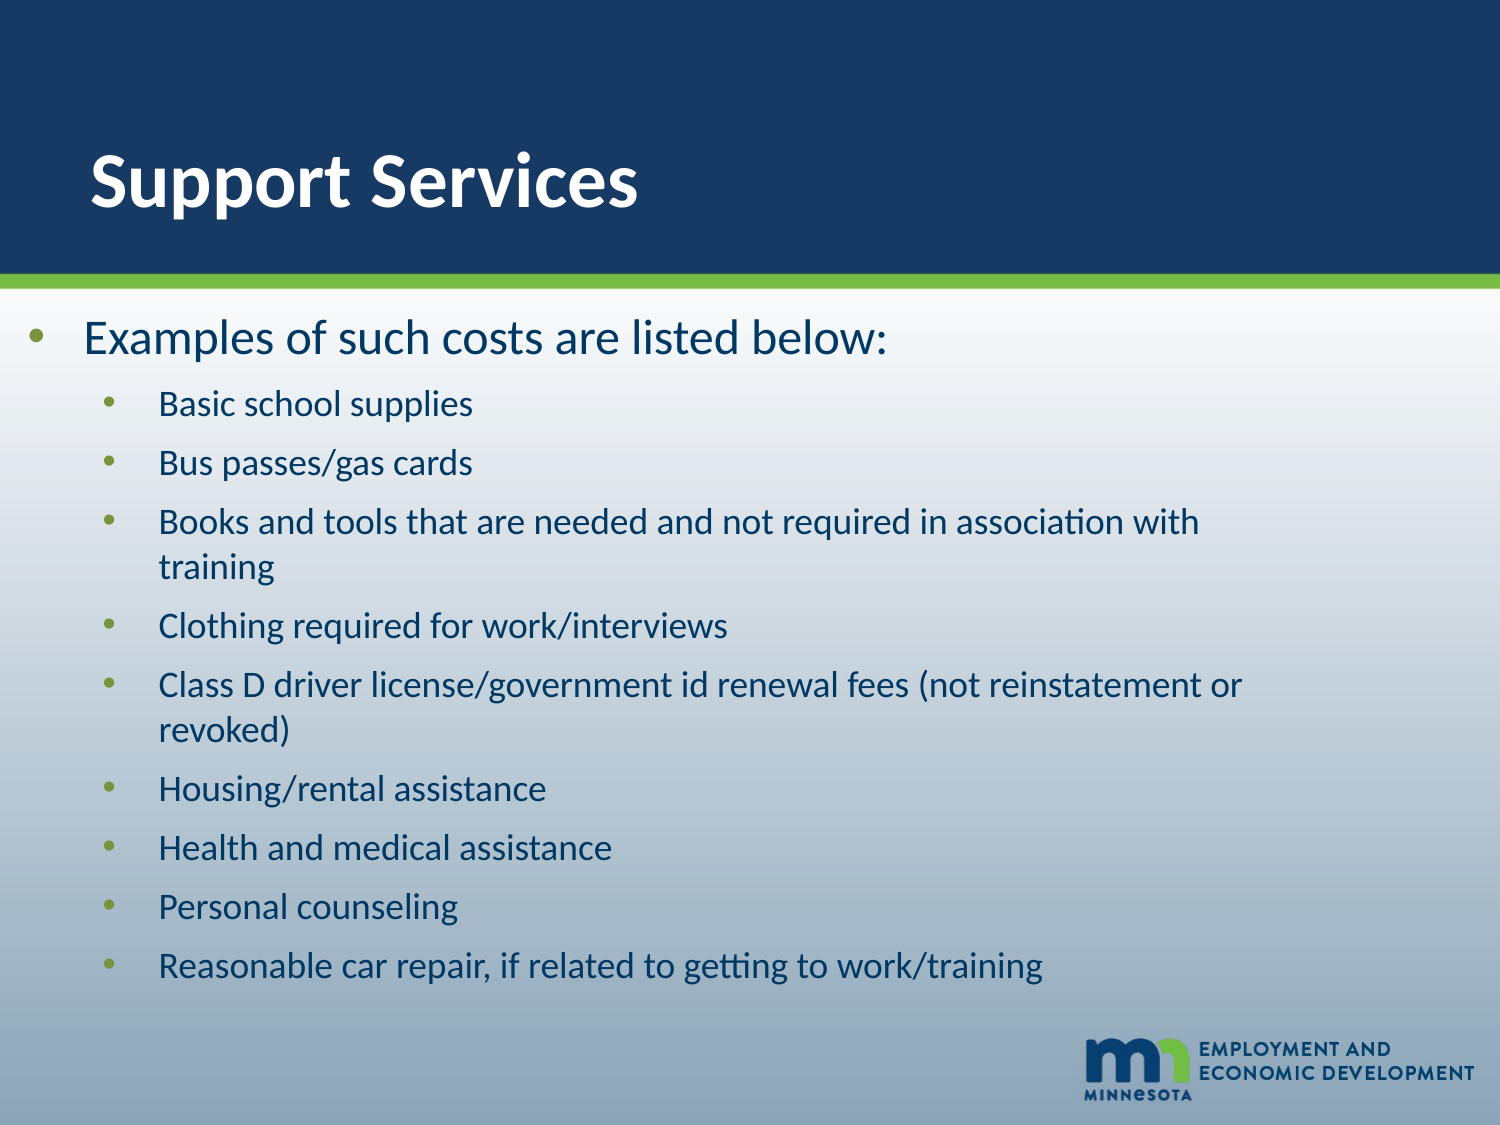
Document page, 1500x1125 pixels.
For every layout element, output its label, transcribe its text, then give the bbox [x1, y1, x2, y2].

text_box Examples of such costs are listed below: Basic school supplies Bus passes/gas cards Books and tools that are needed and not required in association with training Clothing required for work/interviews Class D driver license/government id renewal fees (not reinstatement or revoked) Housing/rental assistance Health and medical assistance Personal counseling Reasonable car repair, if related to getting to work/training [25, 290, 1276, 1125]
title Support Services [87, 126, 642, 290]
picture [0, 0, 1500, 1125]
